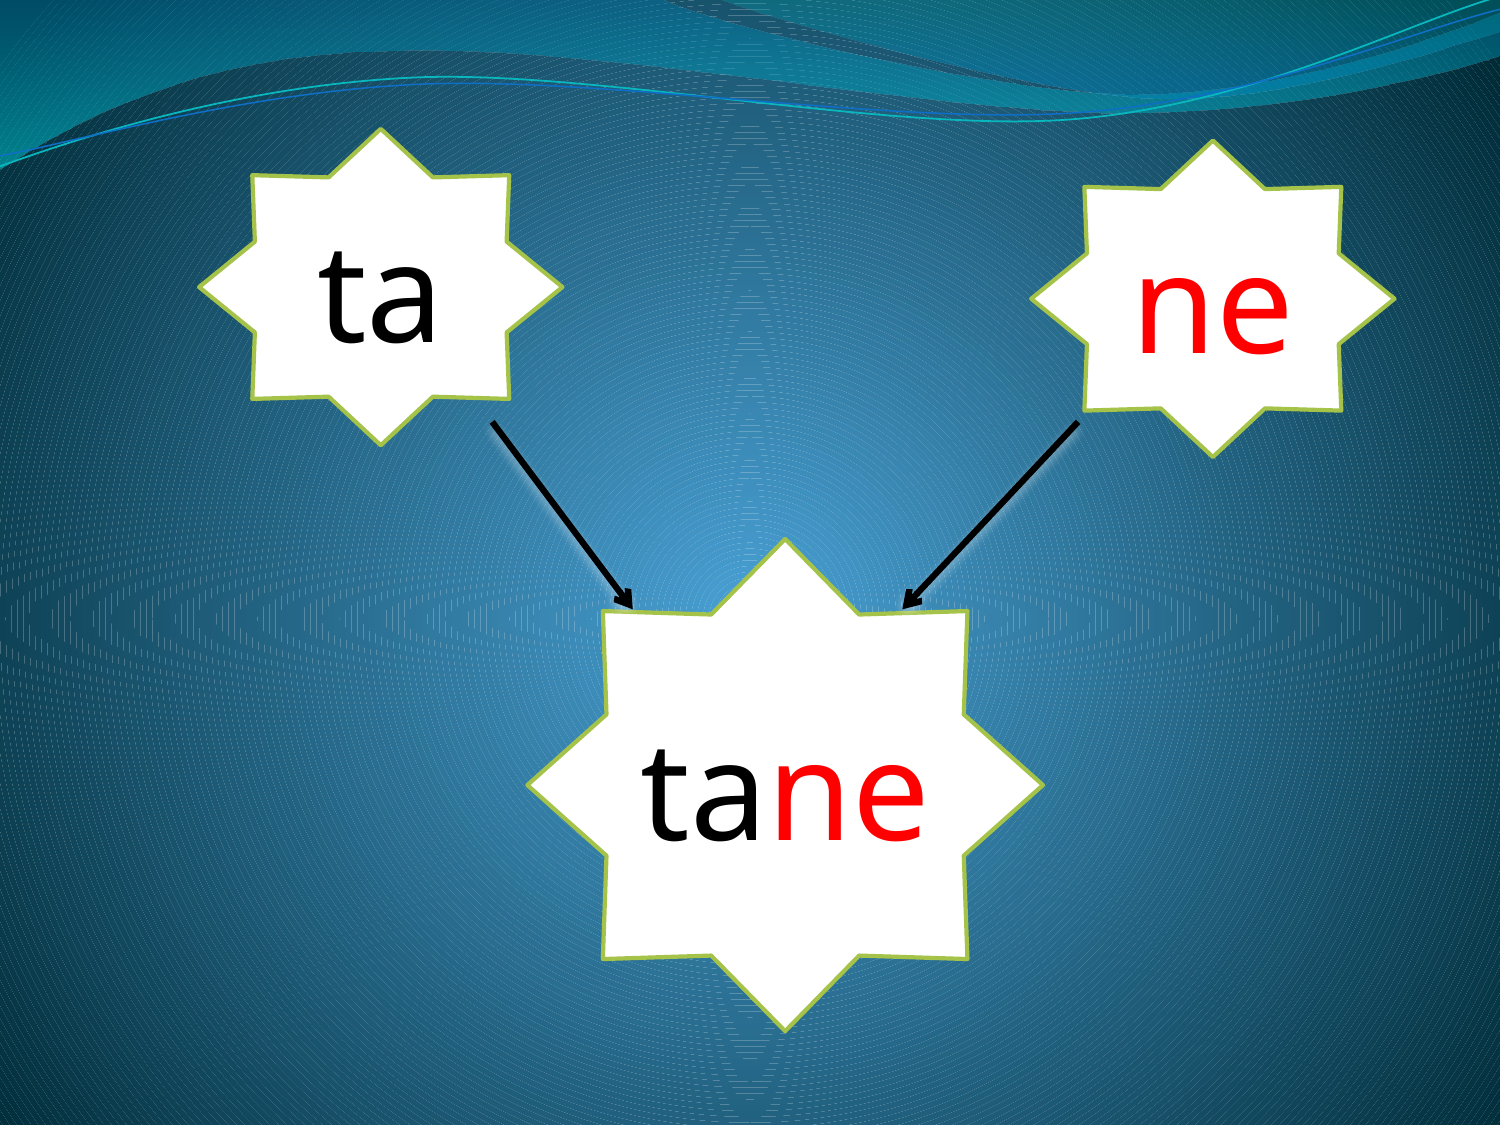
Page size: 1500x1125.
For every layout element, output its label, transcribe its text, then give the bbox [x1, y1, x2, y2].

text_box tane [525, 536, 1046, 1034]
text_box le [610, 609, 636, 617]
text_box le [893, 611, 970, 618]
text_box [896, 427, 1085, 604]
text_box ta [197, 127, 565, 447]
text_box ne [1029, 139, 1397, 459]
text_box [468, 445, 657, 587]
